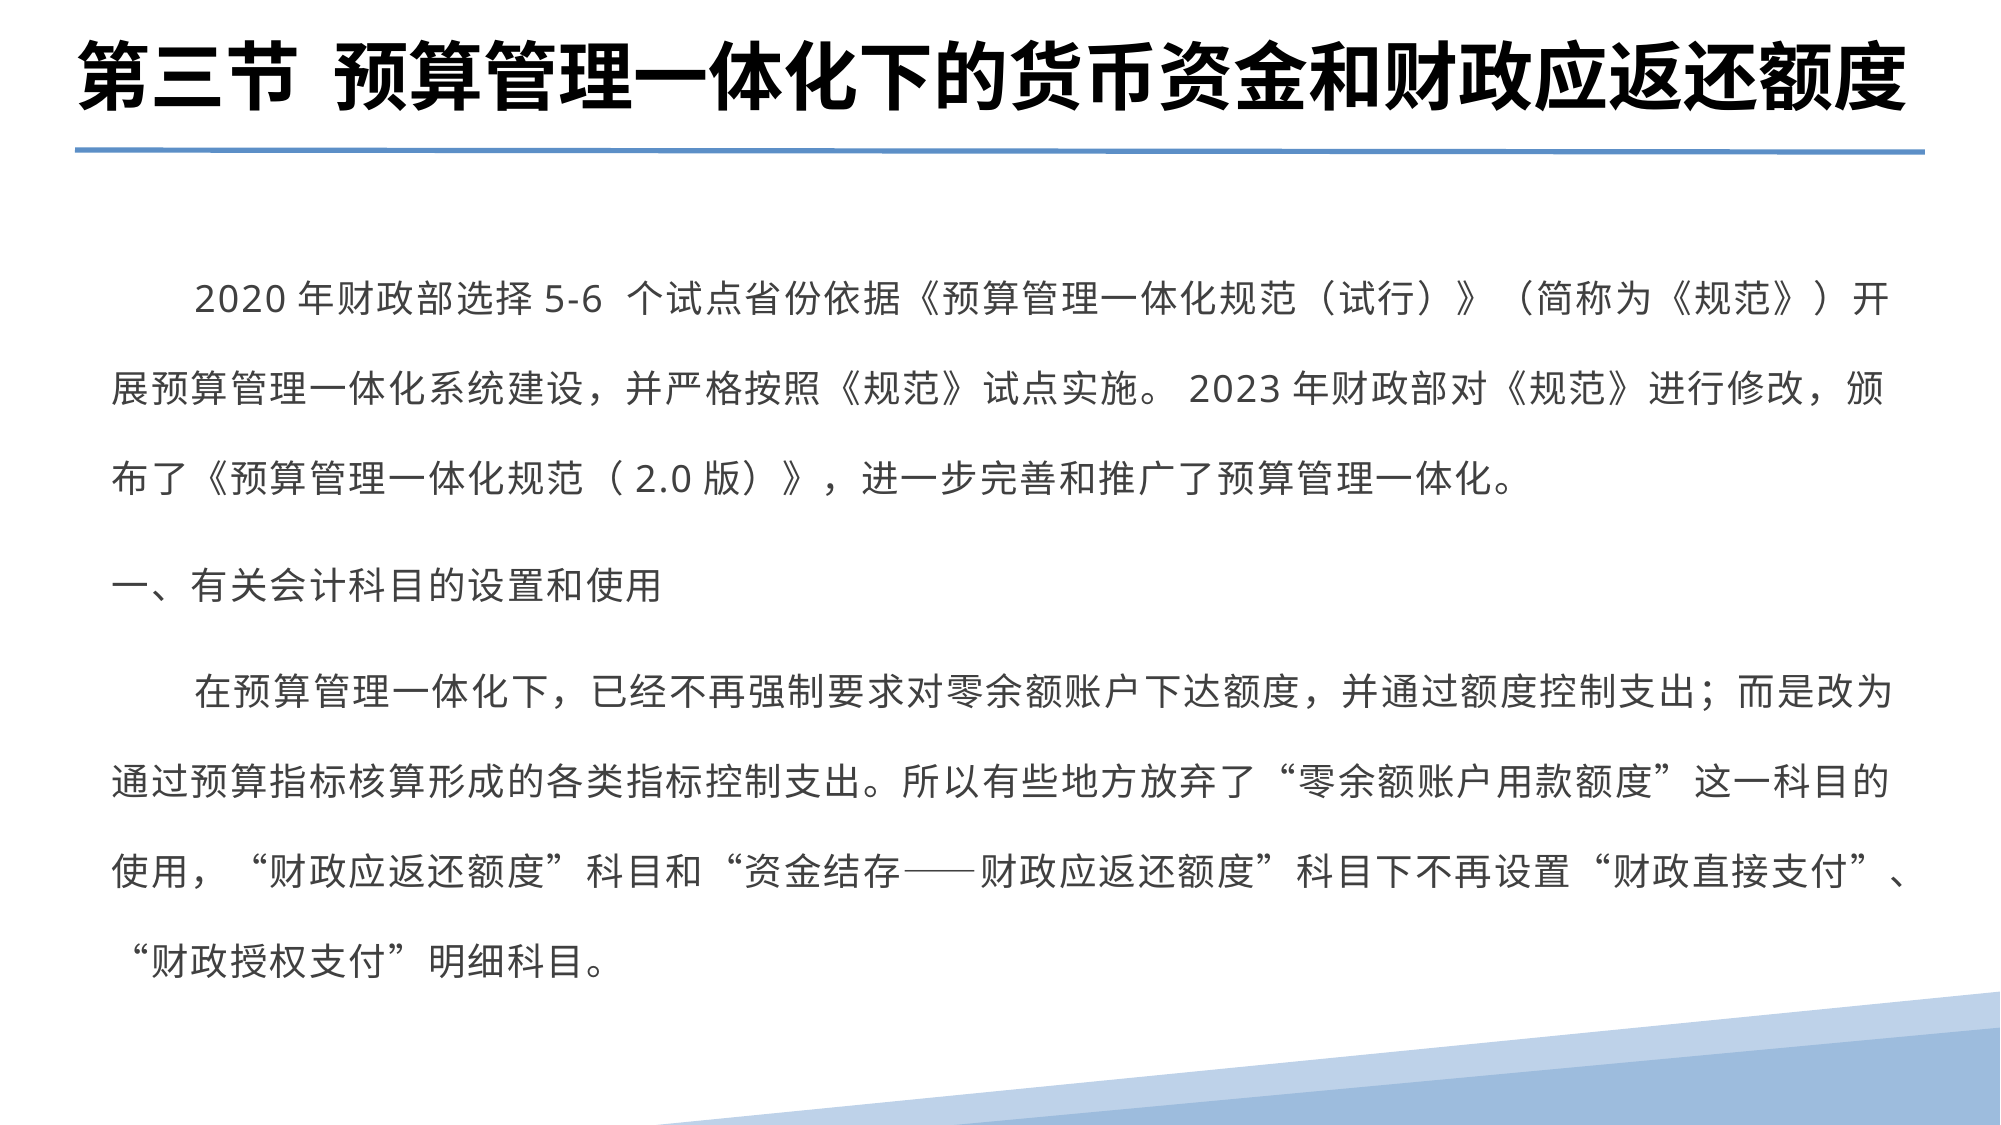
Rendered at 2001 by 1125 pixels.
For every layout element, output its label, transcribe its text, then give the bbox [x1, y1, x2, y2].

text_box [74, 149, 1925, 153]
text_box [656, 991, 2000, 1125]
text_box 2020年财政部选择5-6 个试点省份依据《预算管理一体化规范（试行）》（简称为《规范》）开展预算管理一体化系统建设，并严格按照《规范》试点实施。2023年财政部对《规范》进行修改，颁布了《预算管理一体化规范（2.0版）》，进一步完善和推广了预算管理一体化。 一、有关会计科目的设置和使用 在预算管理一体化下，已经不再强制要求对零余额账户下达额度，并通过额度控制支出；而是改为通过预算指标核算形成的各类指标控制支出。所以有些地方放弃了“零余额账户用款额度”这一科目的使用，“财政应返还额度”科目和“资金结存——财政应返还额度”科目下不再设置“财政直接支付”、“财政授权支付”明细科目。 [101, 177, 1925, 1037]
text_box 第三节 预算管理一体化下的货币资金和财政应返还额度 [75, 24, 1925, 125]
